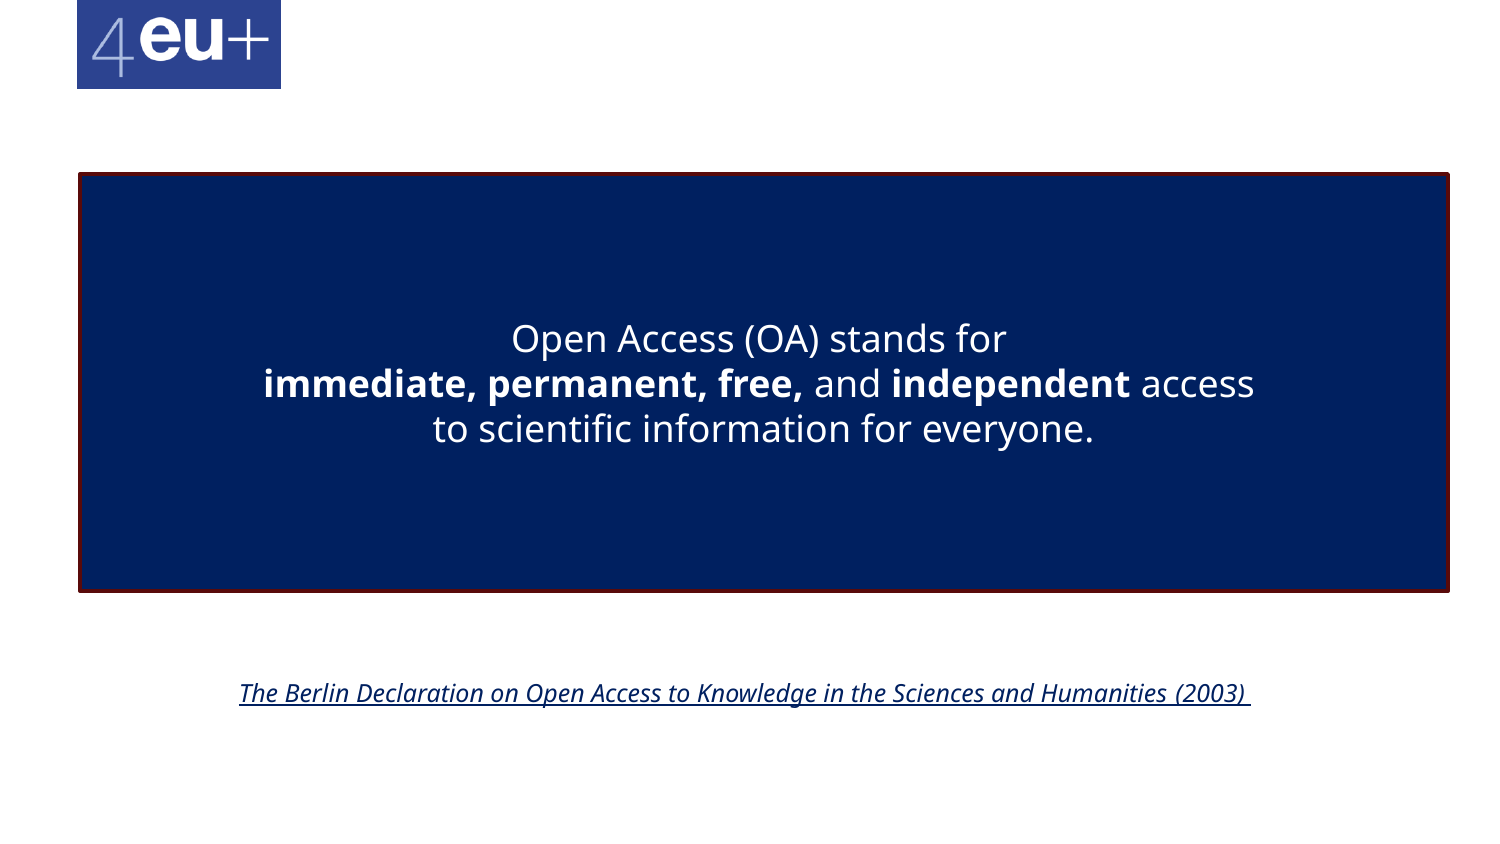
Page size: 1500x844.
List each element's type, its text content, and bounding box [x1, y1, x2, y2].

text_box Open Access (OA)​ stands for immediate, permanent, free, and independent access to scientific information for everyone. [78, 172, 1450, 593]
text_box The Berlin Declaration on Open Access to Knowledge in the Sciences and Humanities (2003) [223, 669, 1485, 744]
picture [77, 0, 281, 89]
